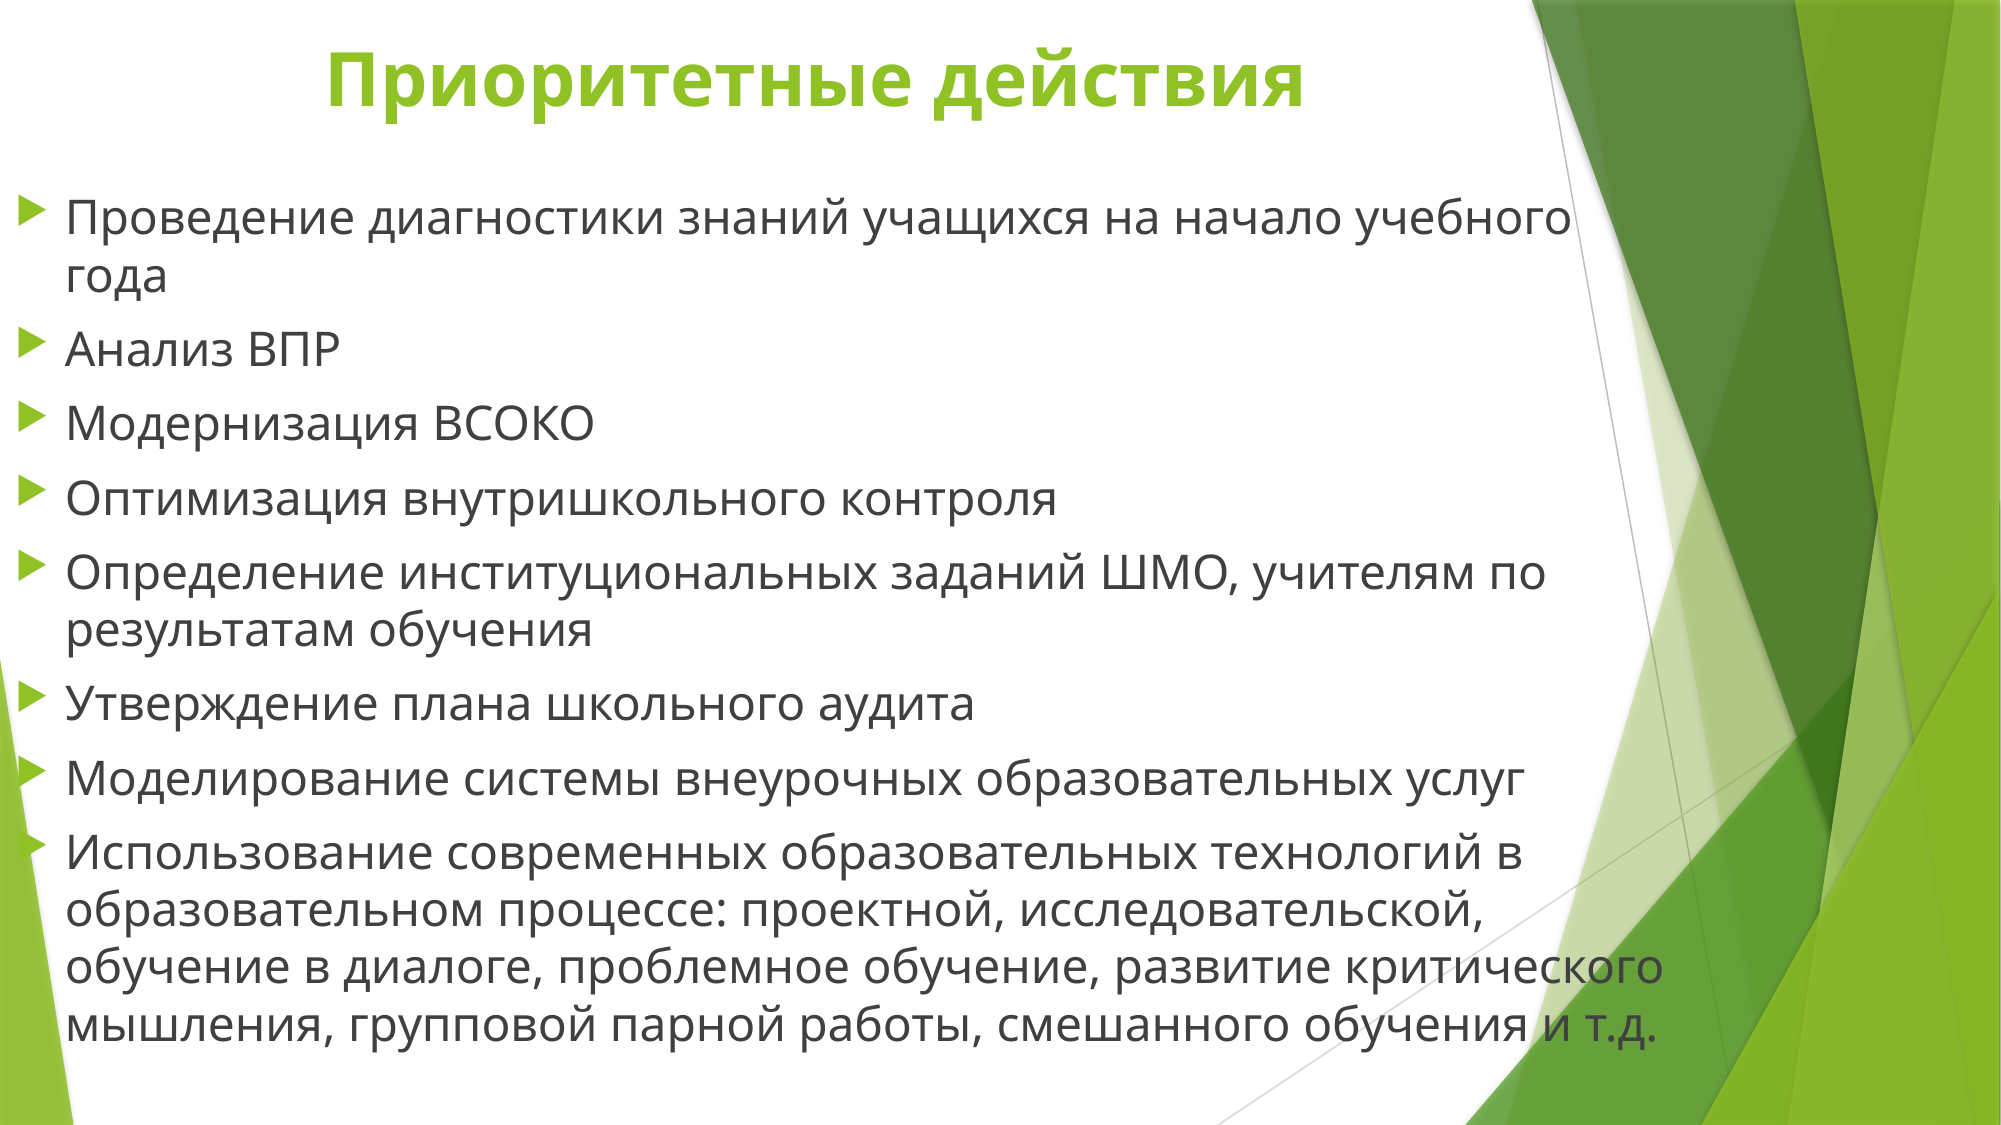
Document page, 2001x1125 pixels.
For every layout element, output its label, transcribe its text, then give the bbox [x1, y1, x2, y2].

list Проведение диагностики знаний учащихся на начало учебного года Анализ ВПР Модернизация ВСОКО Оптимизация внутришкольного контроля Определение институциональных заданий ШМО, учителям по результатам обучения Утверждение плана школьного аудита Моделирование системы внеурочных образовательных услуг Использование современных образовательных технологий в образовательном процессе: проектной, исследовательской, обучение в диалоге, проблемное обучение, развитие критического мышления, групповой парной работы, смешанного обучения и т.д. [0, 179, 1693, 1125]
title Приоритетные действия [111, 24, 1522, 179]
